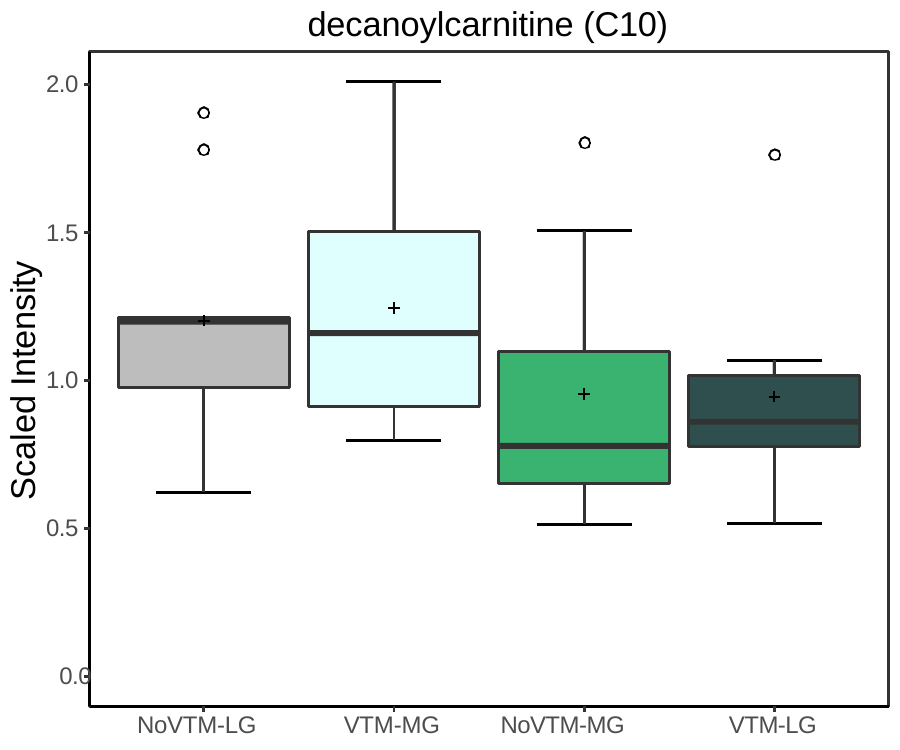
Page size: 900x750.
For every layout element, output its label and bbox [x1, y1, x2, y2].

text_box [44, 66, 82, 98]
footer [57, 661, 95, 750]
text_box [44, 510, 82, 542]
text_box [305, 0, 673, 44]
text_box [1, 256, 82, 503]
text_box [44, 214, 82, 246]
text_box [83, 50, 891, 738]
slide_number [134, 713, 275, 750]
